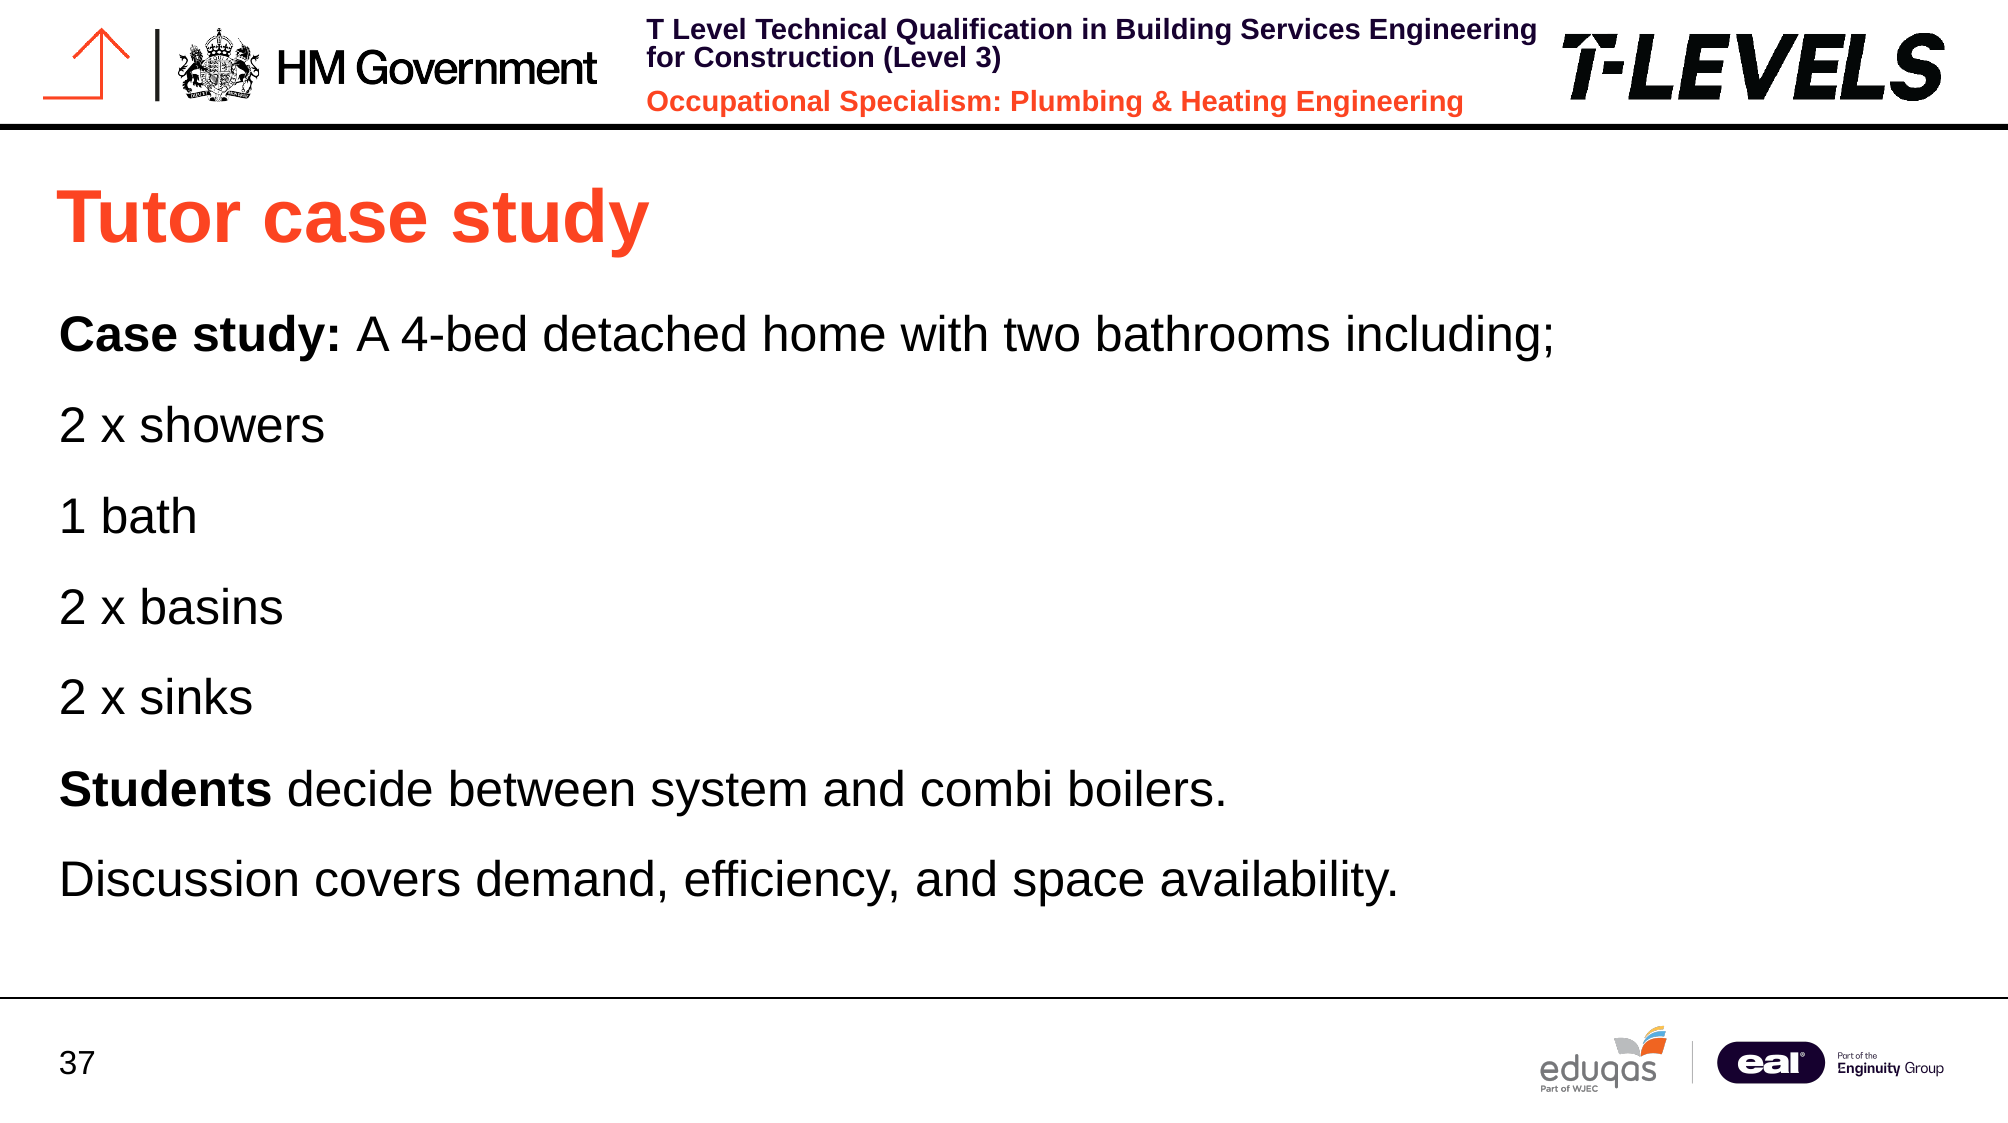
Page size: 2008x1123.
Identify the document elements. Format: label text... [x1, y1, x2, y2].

picture [38, 27, 136, 100]
picture [1535, 1021, 1949, 1097]
picture [1543, 25, 1964, 108]
list Case study: A 4-bed detached home with two bathrooms including; 2 x showers 1 bath 2 x basins 2 x sinks Students decide between system and combi boilers. Discussion covers demand, efficiency, and space availability. [59, 295, 1949, 975]
picture [155, 28, 597, 102]
title Tutor case study [41, 111, 1949, 314]
